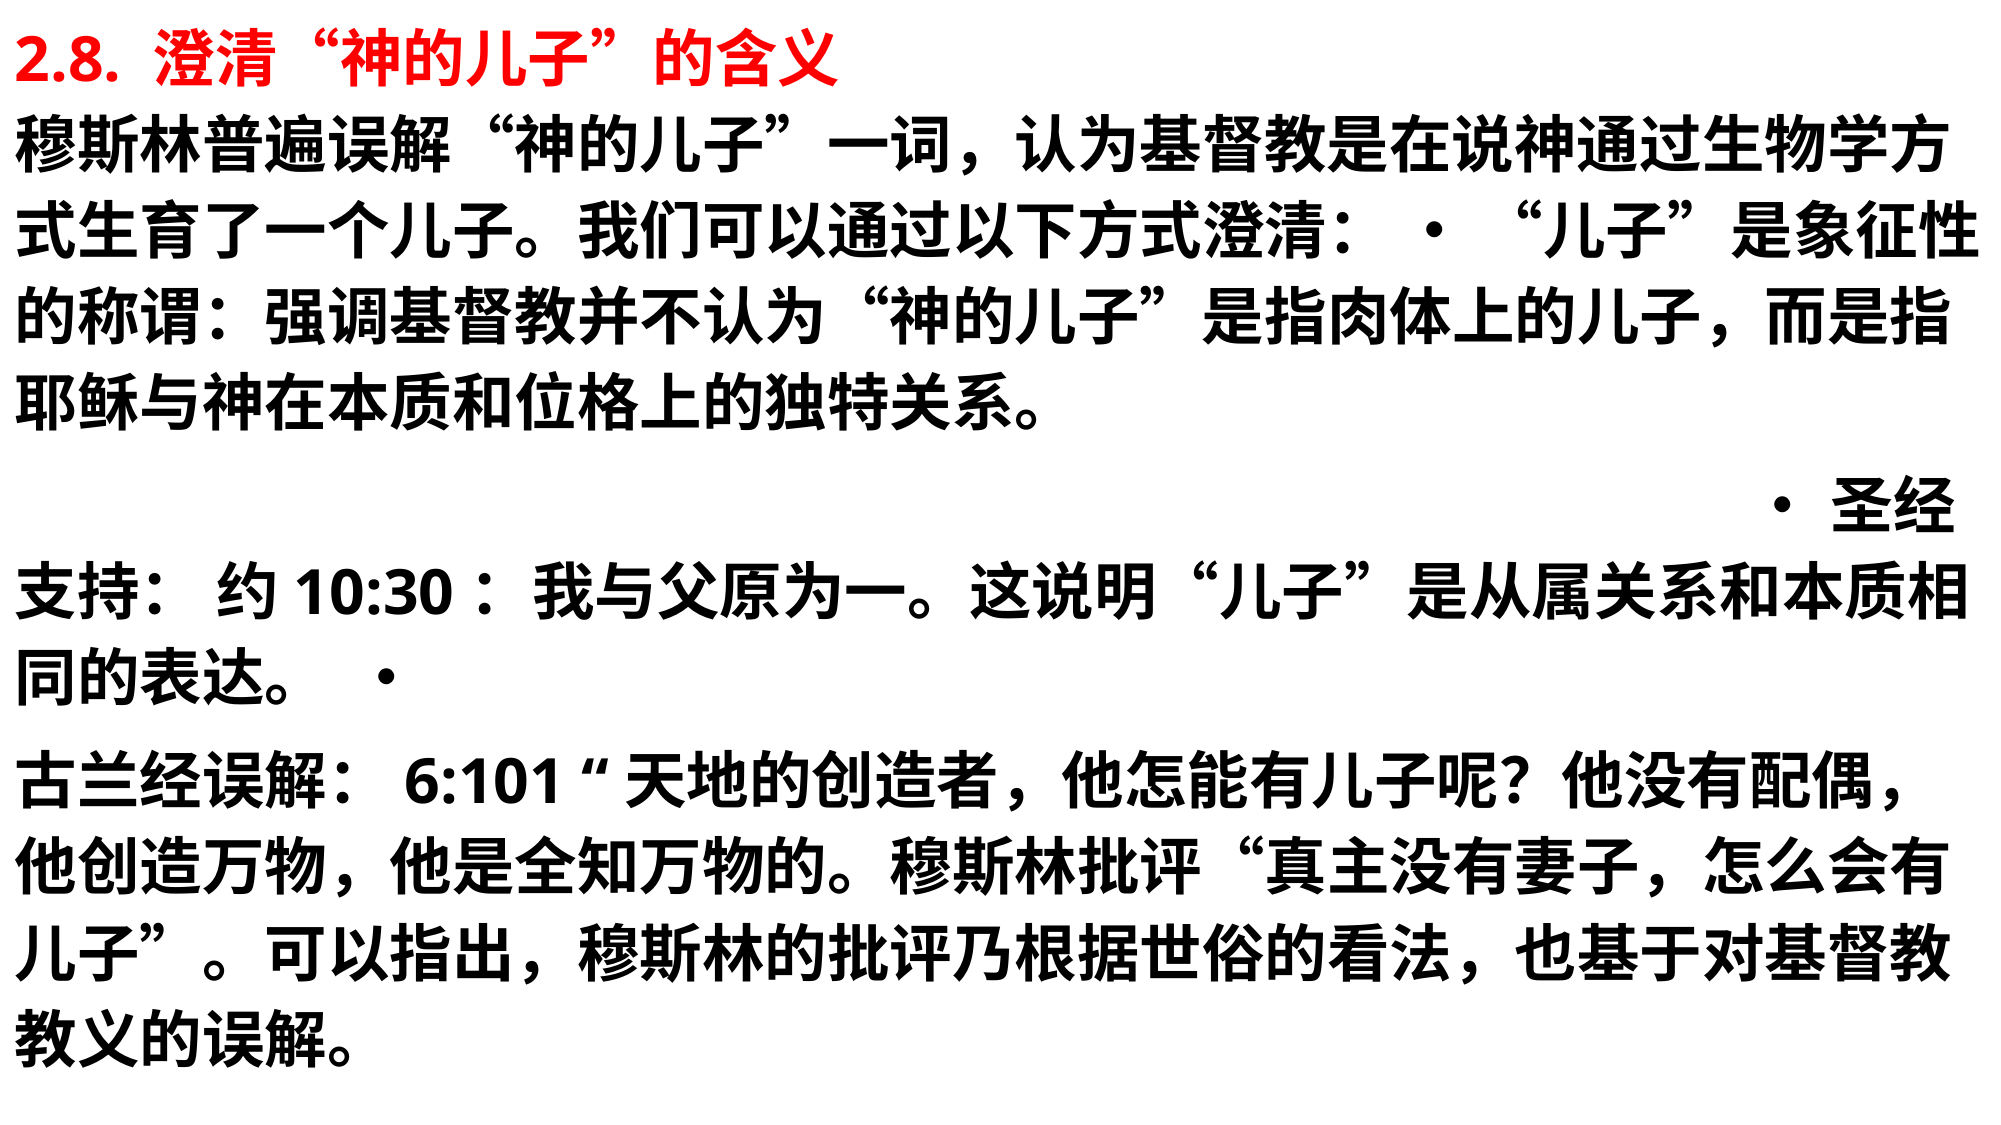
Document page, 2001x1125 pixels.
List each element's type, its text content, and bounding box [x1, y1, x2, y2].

text_box 2.8. 澄清“神的儿子”的含义 穆斯林普遍误解“神的儿子”一词，认为基督教是在说神通过生物学方式生育了一个儿子。我们可以通过以下方式澄清： • “儿子”是象征性的称谓：强调基督教并不认为“神的儿子”是指肉体上的儿子，而是指耶稣与神在本质和位格上的独特关系。 •圣经支持： 约10:30：我与父原为一。这说明“儿子”是从属关系和本质相同的表达。 • 古兰经误解：6:101 “天地的创造者，他怎能有儿子呢？他没有配偶，他创造万物，他是全知万物的。穆斯林批评“真主没有妻子，怎么会有儿子”。可以指出，穆斯林的批评乃根据世俗的看法，也基于对基督教教义的误解。 [0, 0, 2000, 1125]
